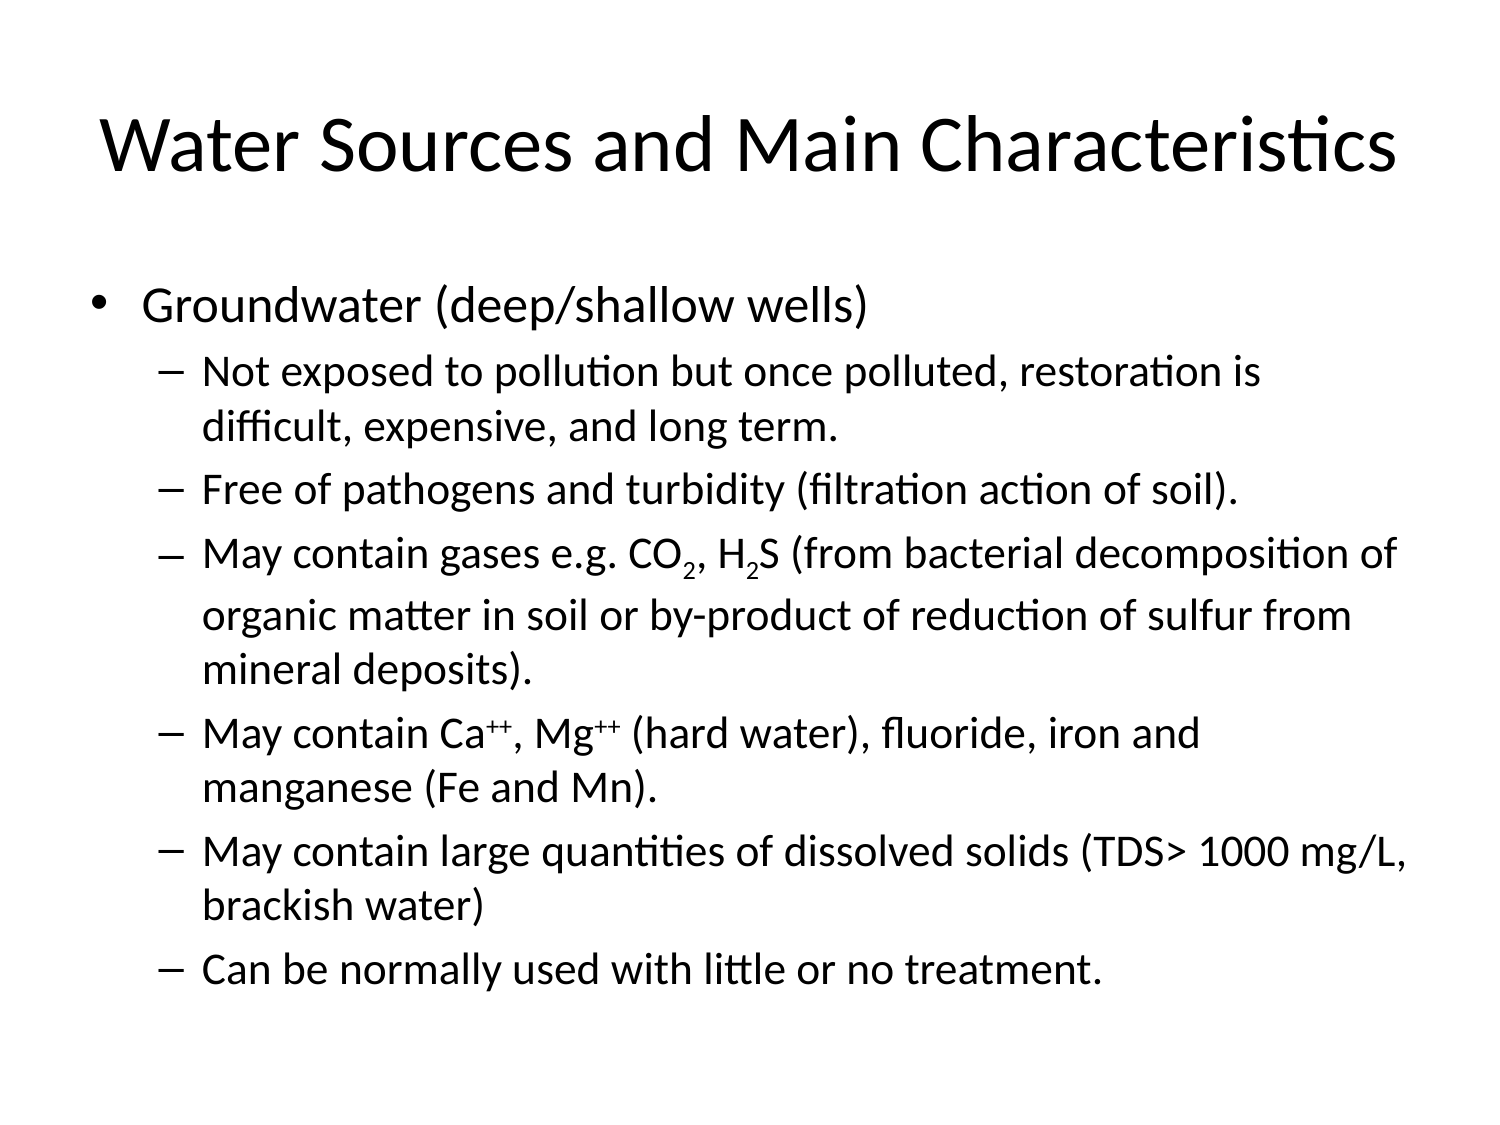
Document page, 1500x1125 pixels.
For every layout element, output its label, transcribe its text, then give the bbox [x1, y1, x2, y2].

title Water Sources and Main Characteristics [75, 45, 1425, 233]
list Groundwater (deep/shallow wells) Not exposed to pollution but once polluted, restoration is difficult, expensive, and long term. Free of pathogens and turbidity (filtration action of soil). May contain gases e.g. CO2, H2S (from bacterial decomposition of organic matter in soil or by-product of reduction of sulfur from mineral deposits). May contain Ca++, Mg++ (hard water), fluoride, iron and manganese (Fe and Mn). May contain large quantities of dissolved solids (TDS> 1000 mg/L, brackish water) Can be normally used with little or no treatment. [75, 262, 1425, 1005]
